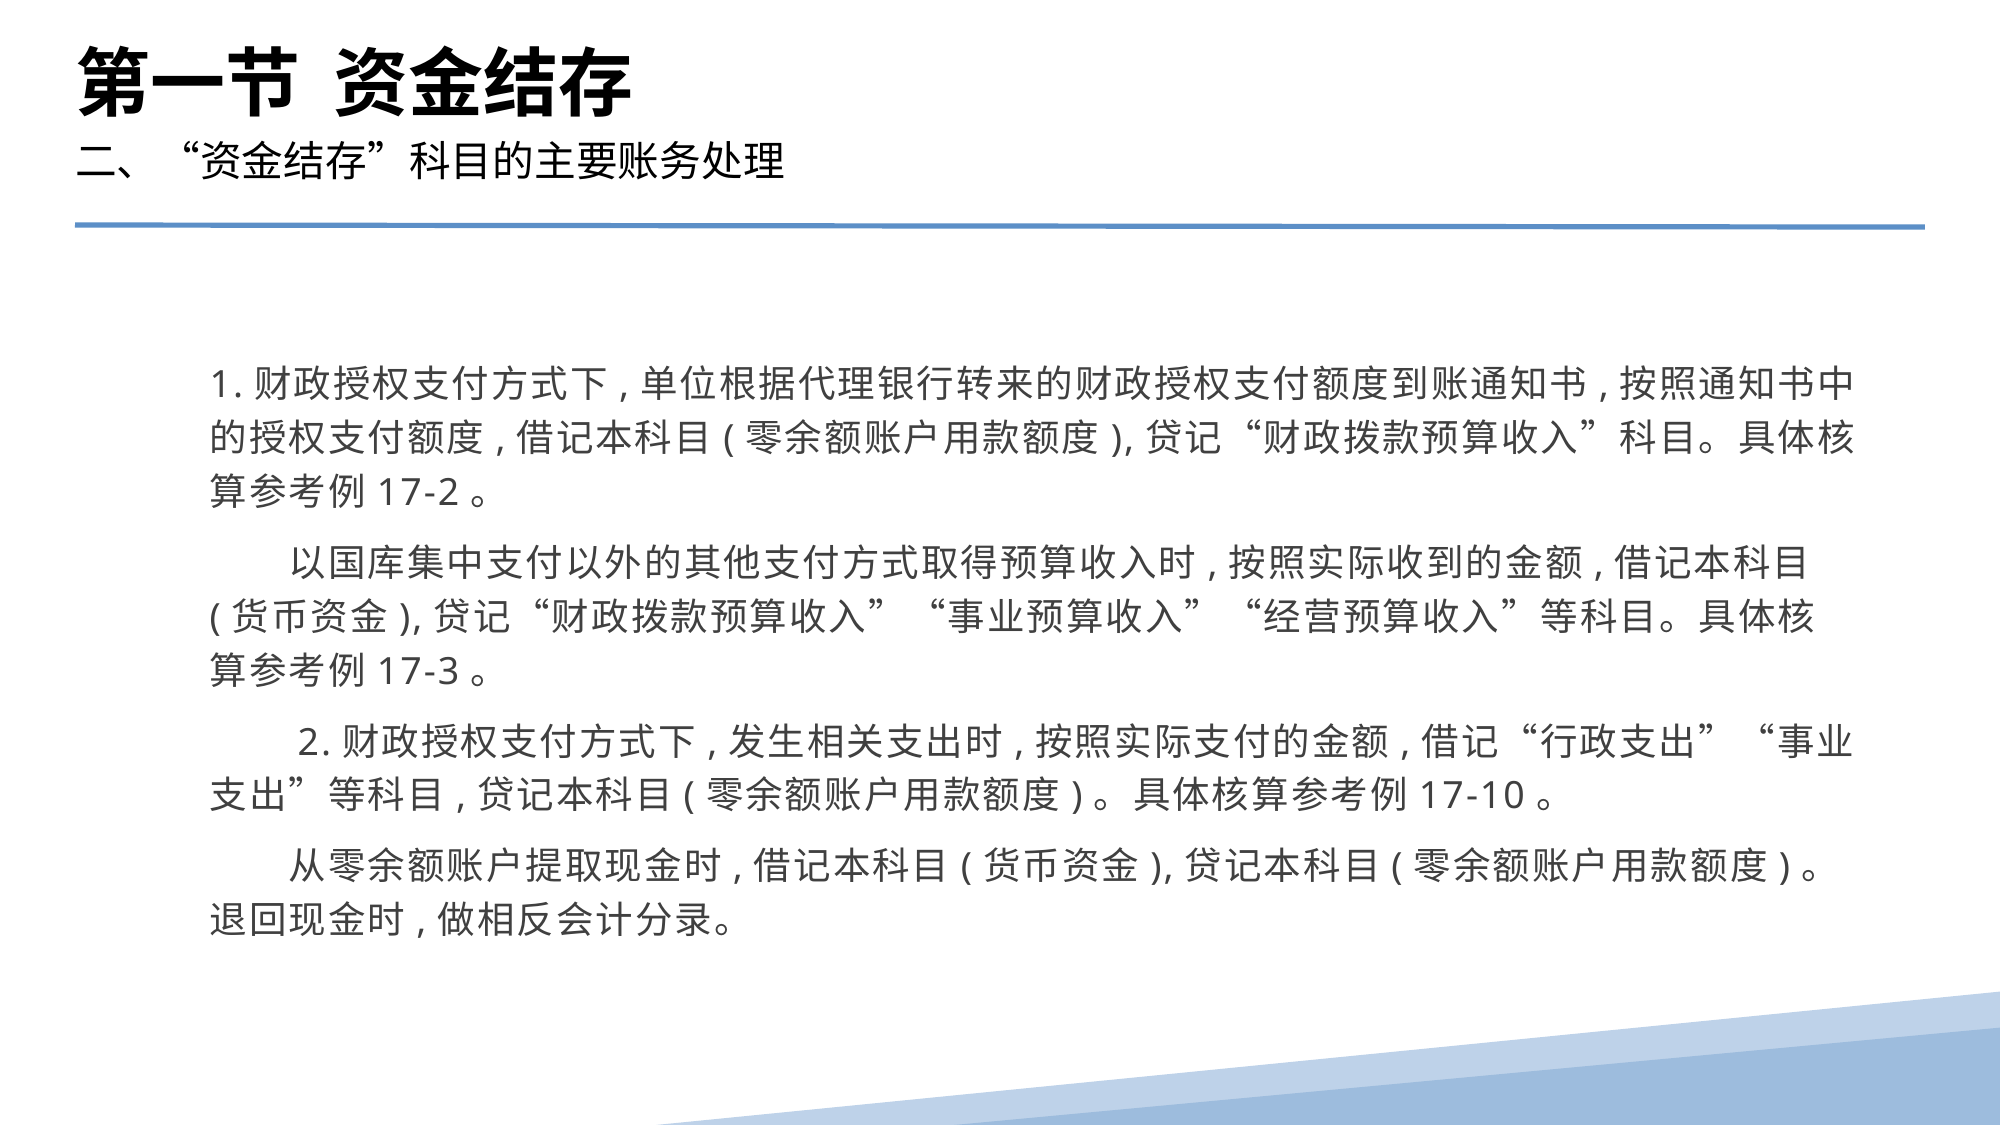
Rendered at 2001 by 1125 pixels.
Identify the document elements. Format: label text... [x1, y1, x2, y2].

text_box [656, 991, 2000, 1125]
text_box 第一节 资金结存 [75, 24, 1925, 124]
text_box 1.财政授权支付方式下,单位根据代理银行转来的财政授权支付额度到账通知书,按照通知书中的授权支付额度,借记本科目(零余额账户用款额度),贷记“财政拨款预算收入”科目。具体核算参考例17-2。 以国库集中支付以外的其他支付方式取得预算收入时,按照实际收到的金额,借记本科目(货币资金),贷记“财政拨款预算收入”“事业预算收入”“经营预算收入”等科目。具体核算参考例17-3。 2.财政授权支付方式下,发生相关支出时,按照实际支付的金额,借记“行政支出”“事业支出”等科目,贷记本科目(零余额账户用款额度)。具体核算参考例17-10。 从零余额账户提取现金时,借记本科目(货币资金),贷记本科目(零余额账户用款额度)。退回现金时,做相反会计分录。 [199, 264, 1869, 1028]
text_box 二、“资金结存”科目的主要账务处理 [75, 124, 1925, 200]
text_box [74, 224, 1925, 228]
